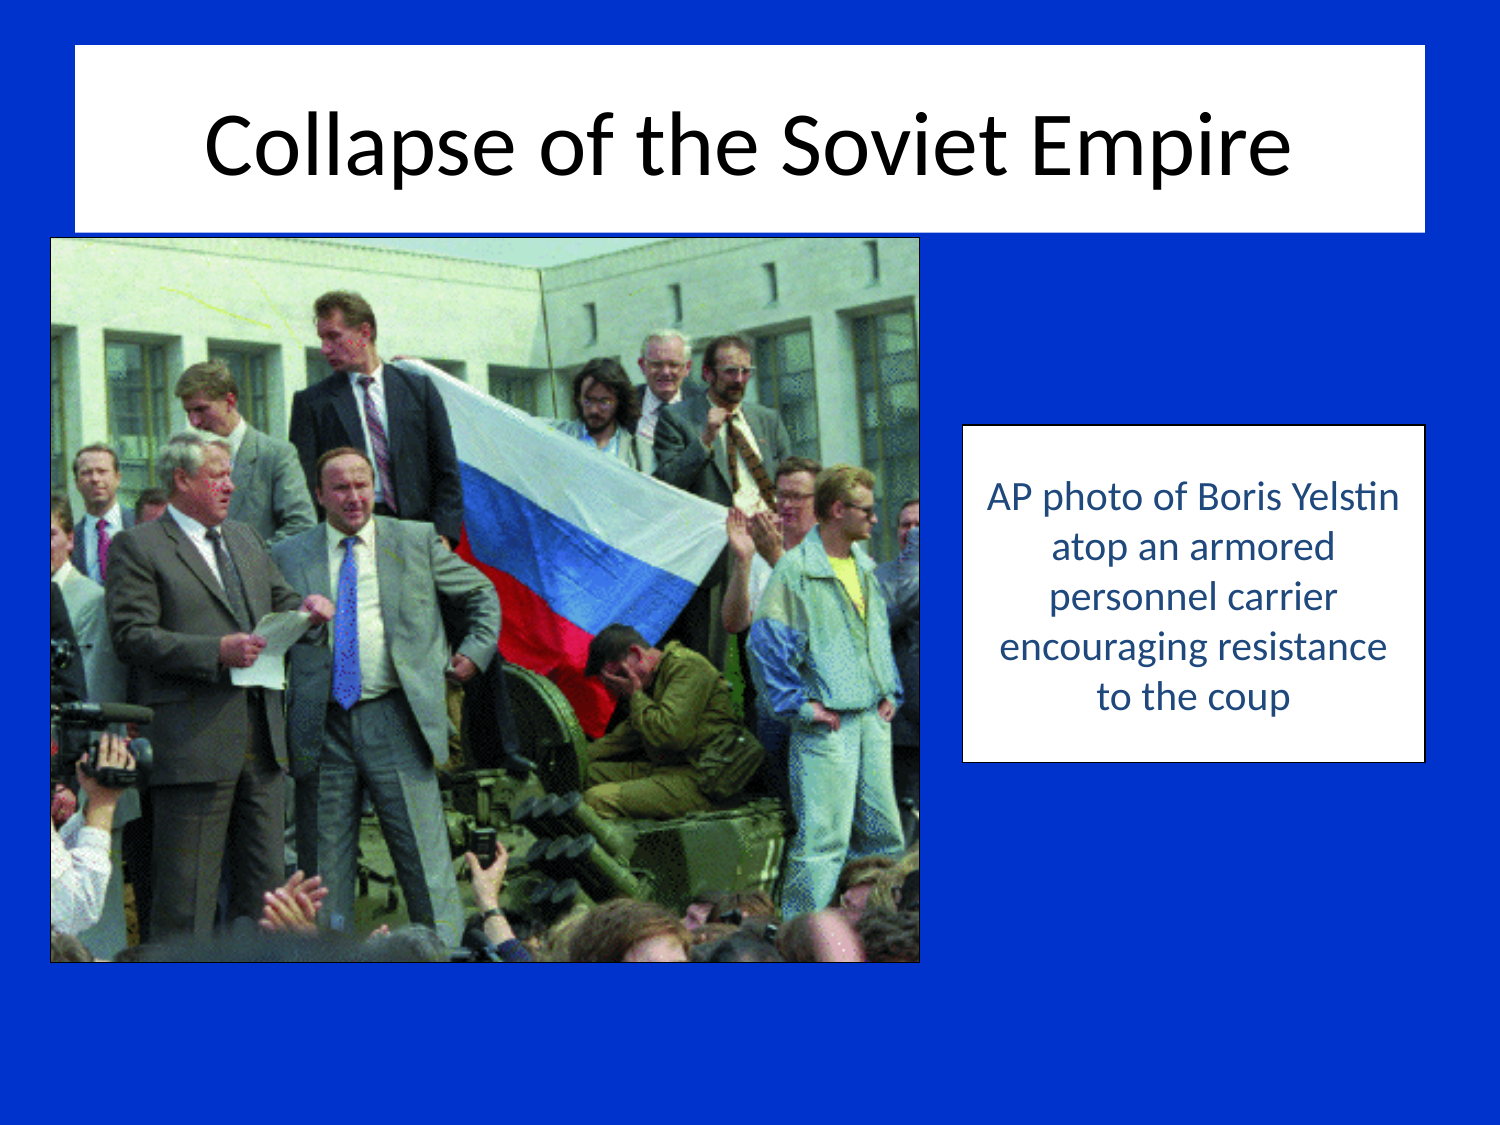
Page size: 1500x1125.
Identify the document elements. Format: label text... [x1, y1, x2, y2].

title Collapse of the Soviet Empire [75, 45, 1425, 233]
text_box AP photo of Boris Yelstin atop an armored personnel carrier encouraging resistance to the coup [962, 425, 1425, 763]
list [49, 237, 921, 963]
